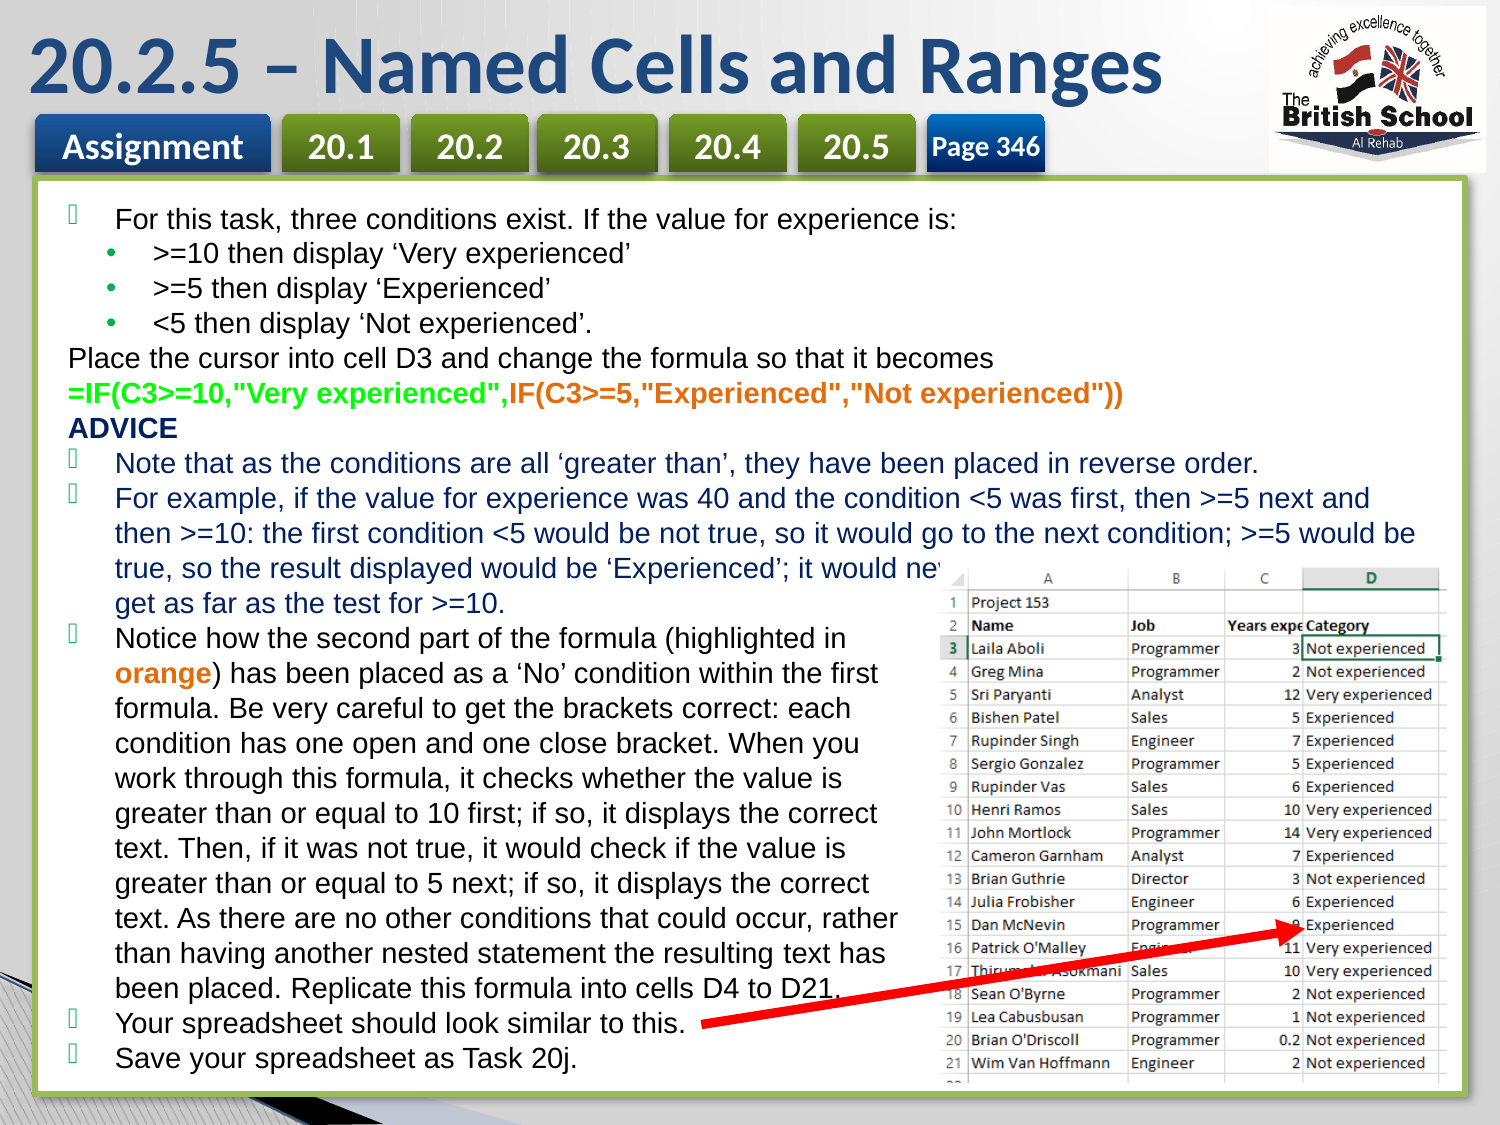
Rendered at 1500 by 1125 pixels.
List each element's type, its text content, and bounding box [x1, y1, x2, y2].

title 20.2.5 – Named Cells and Ranges [14, 6, 1270, 114]
picture [1269, 6, 1487, 173]
text_box 20.3 [537, 113, 656, 173]
text_box For this task, three conditions exist. If the value for experience is: >=10 then display ‘Very experienced’ >=5 then display ‘Experienced’ <5 then display ‘Not experienced’. Place the cursor into cell D3 and change the formula so that it becomes =IF(C3>=10,"Very experienced",IF(C3>=5,"Experienced","Not experienced")) ADVICE Note that as the conditions are all ‘greater than’, they have been placed in reverse order. For example, if the value for experience was 40 and the condition <5 was first, then >=5 next and then >=10: the first condition <5 would be not true, so it would go to the next condition; >=5 would be true, so the result displayed would be ‘Experienced’; it would never get as far as the test for >=10. Notice how the second part of the formula (highlighted in orange) has been placed as a ‘No’ condition within the first formula. Be very careful to get the brackets correct: each condition has one open and one close bracket. When you work through this formula, it checks whether the value is greater than or equal to 10 first; if so, it displays the correct text. Then, if it was not true, it would check if the value is greater than or equal to 5 next; if so, it displays the correct text. As there are no other conditions that could occur, rather than having another nested statement the resulting text has been placed. Replicate this formula into cells D4 to D21. Your spreadsheet should look similar to this. Save your spreadsheet as Task 20j. [53, 192, 1447, 1082]
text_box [701, 928, 1306, 1025]
picture [939, 562, 1448, 1083]
text_box Page 346 [927, 113, 1046, 173]
picture [281, 1114, 303, 1125]
